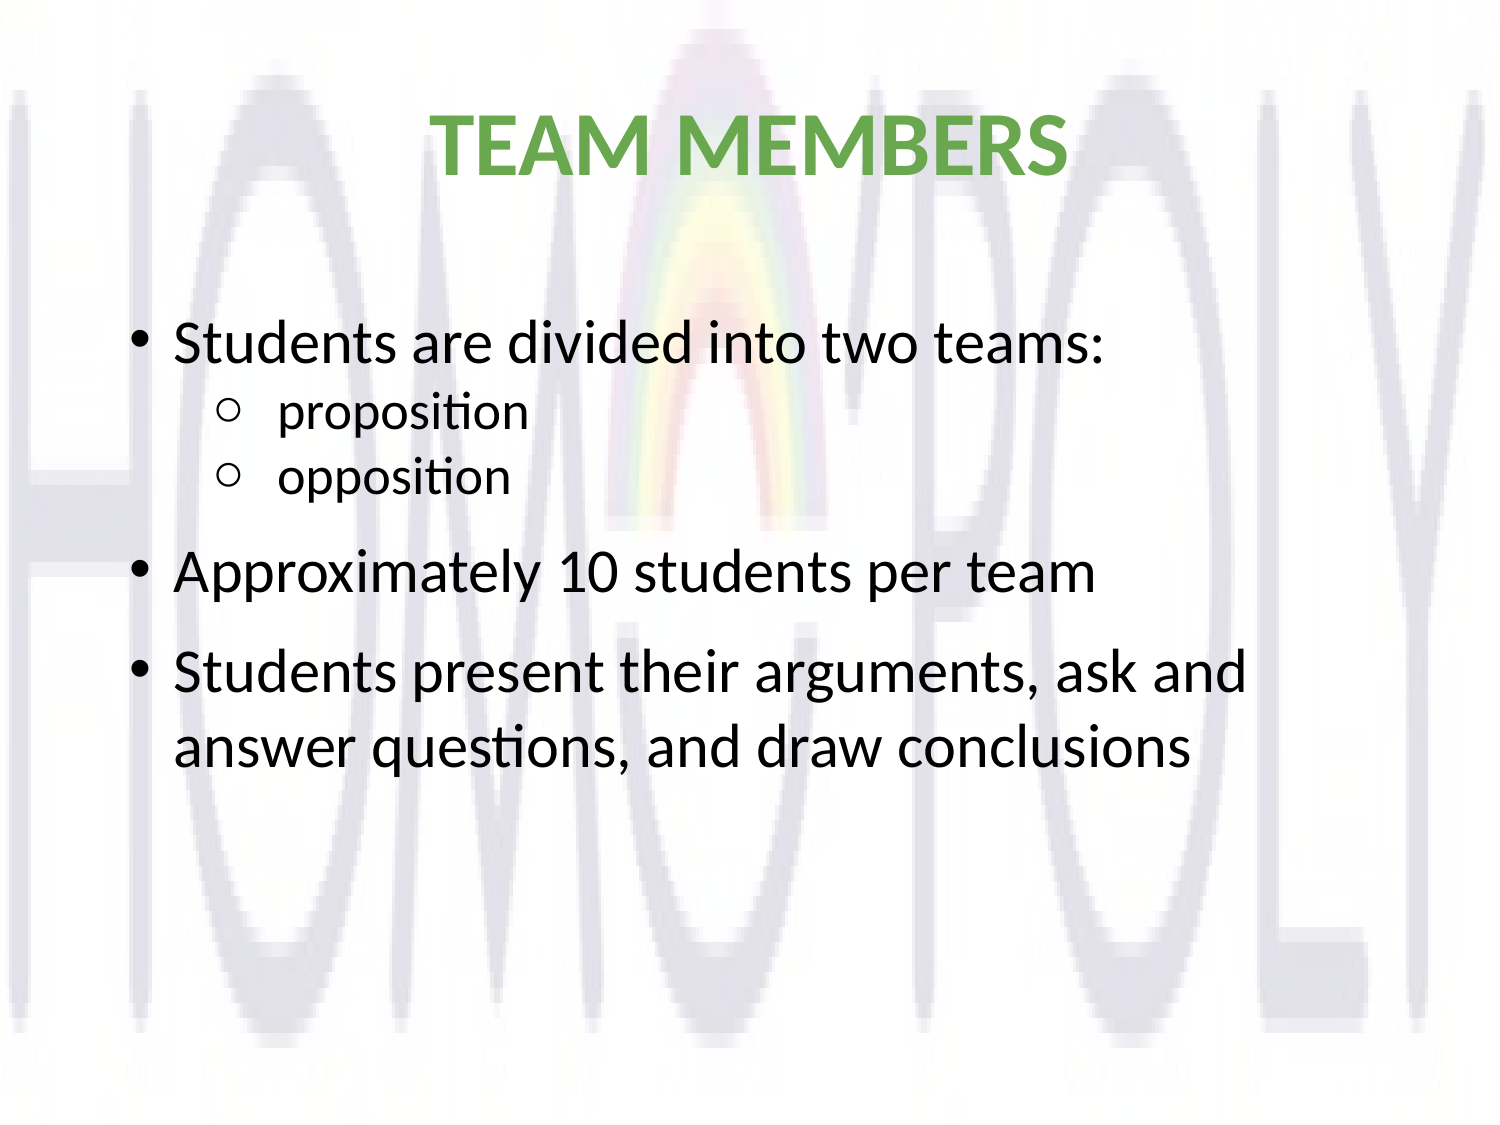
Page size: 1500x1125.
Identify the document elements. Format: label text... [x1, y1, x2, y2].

text_box Students are divided into two teams: proposition opposition Approximately 10 students per team Students present their arguments, ask and answer questions, and draw conclusions [112, 293, 1388, 713]
title TEAM MEMBERS [75, 45, 1425, 233]
